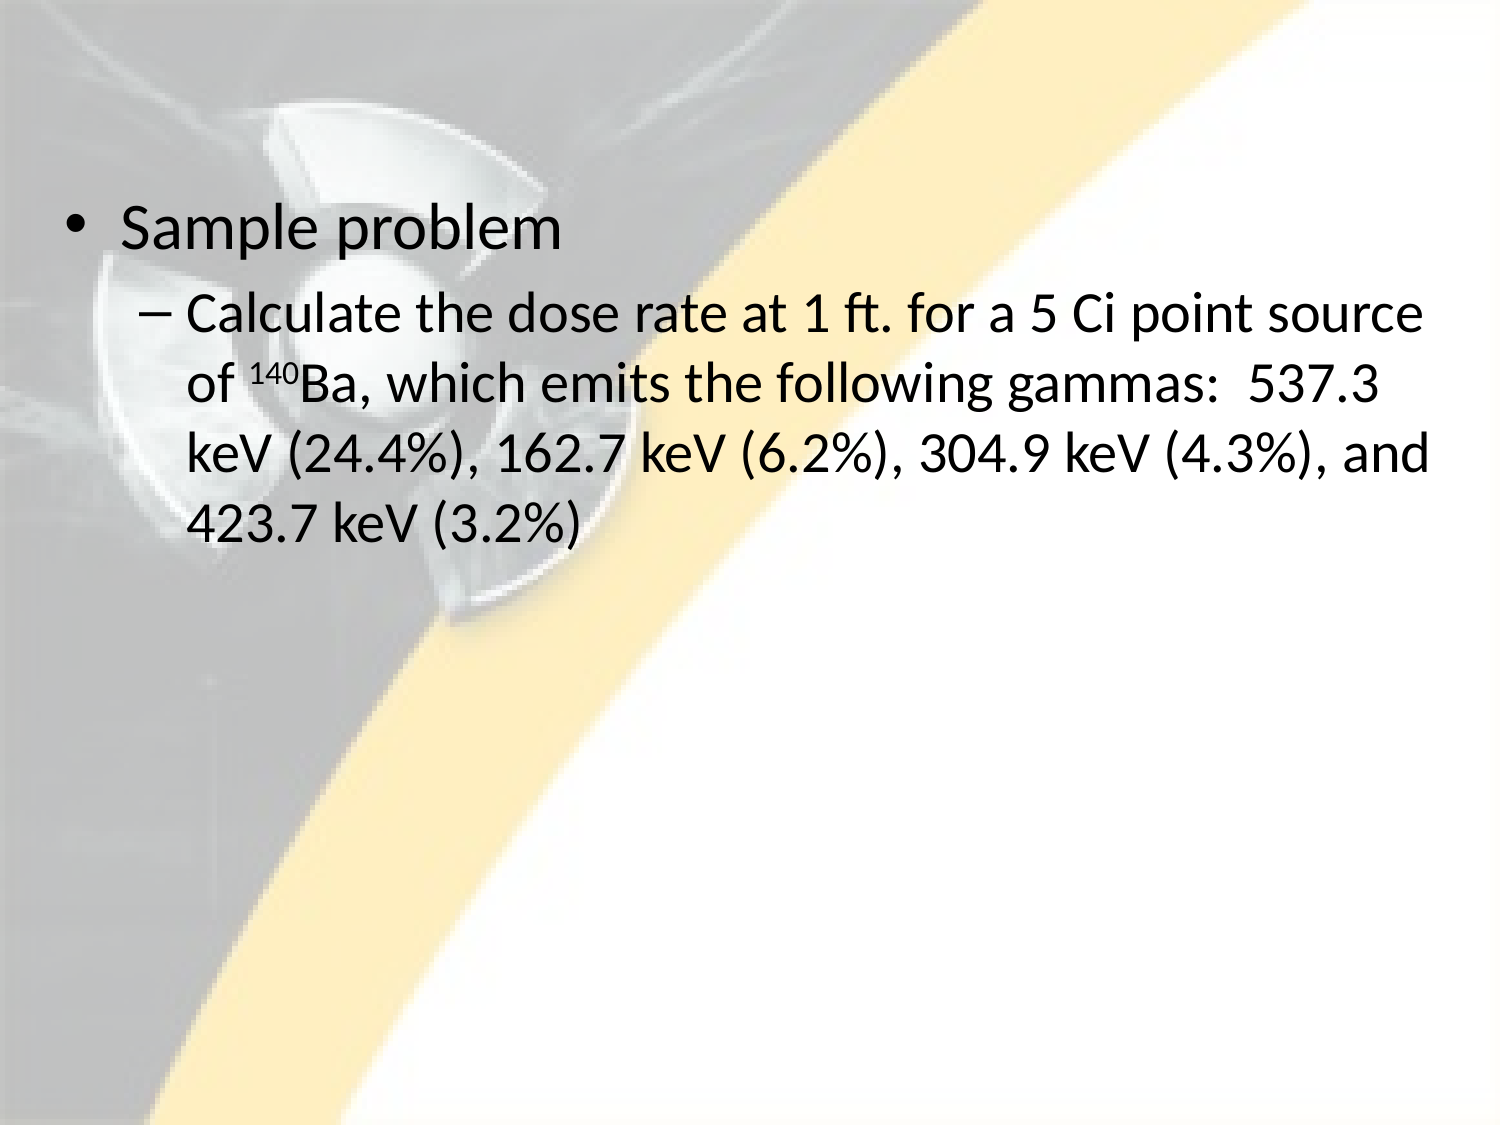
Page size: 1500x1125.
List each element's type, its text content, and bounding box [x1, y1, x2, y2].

list Sample problem Calculate the dose rate at 1 ft. for a 5 Ci point source of 140Ba, which emits the following gammas: 537.3 keV (24.4%), 162.7 keV (6.2%), 304.9 keV (4.3%), and 423.7 keV (3.2%) [49, 174, 1451, 1025]
